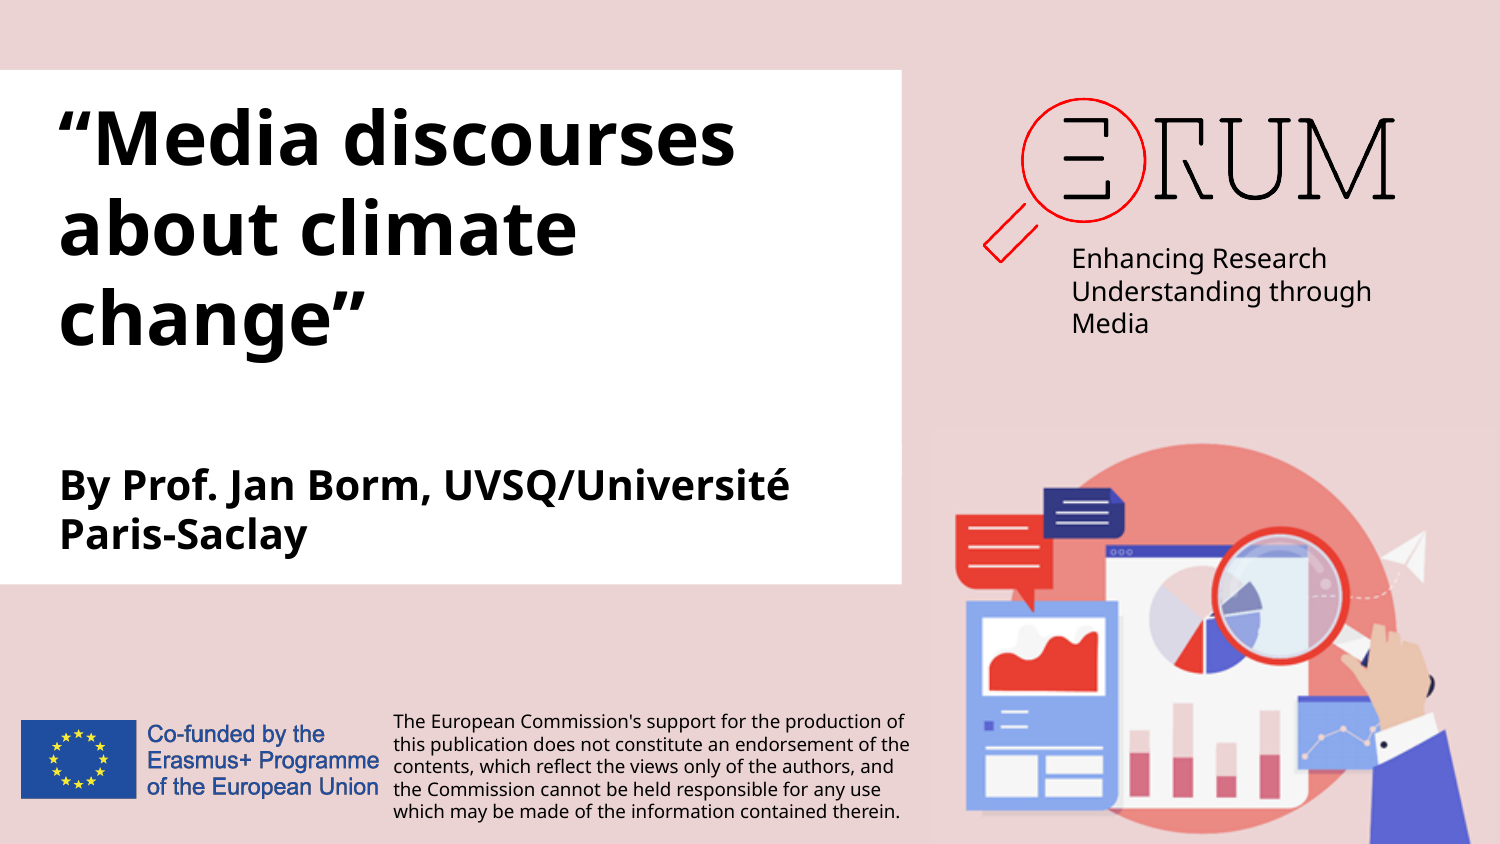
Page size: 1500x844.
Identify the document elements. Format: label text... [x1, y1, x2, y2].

title “Media discourses about climate change” [0, 69, 902, 443]
picture [932, 428, 1496, 844]
picture [901, 67, 1475, 283]
subtitle By Prof. Jan Borm, UVSQ/Université Paris-Saclay [0, 443, 902, 585]
picture [21, 720, 379, 799]
